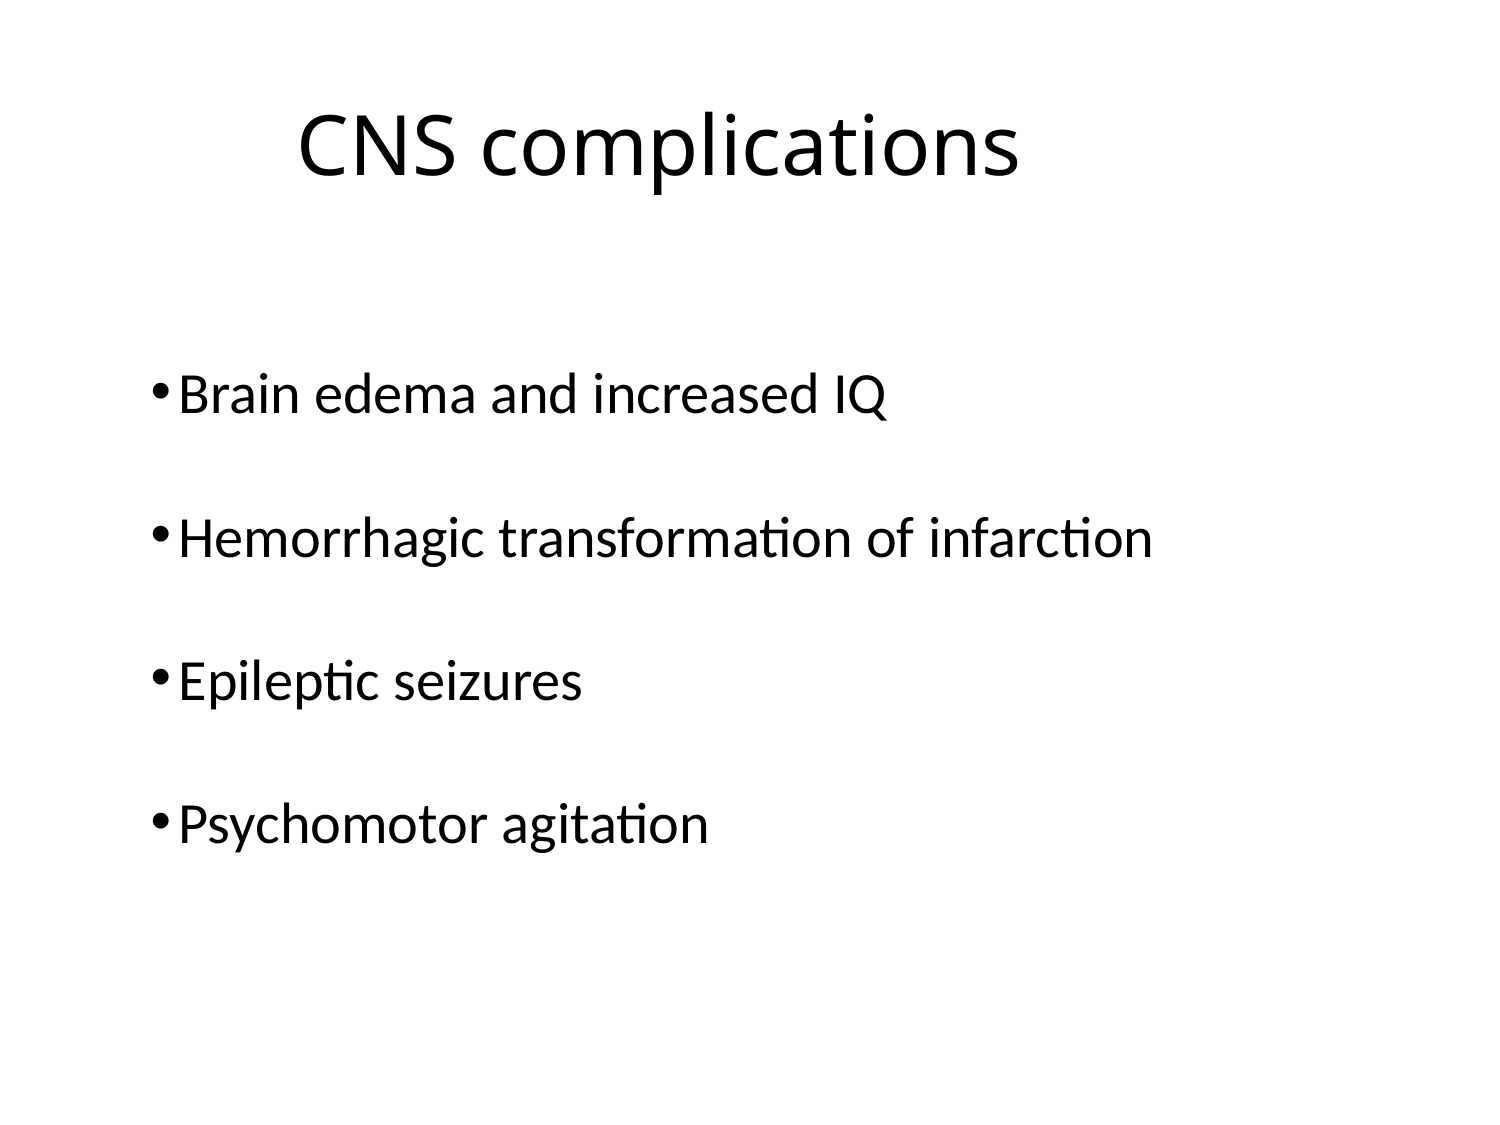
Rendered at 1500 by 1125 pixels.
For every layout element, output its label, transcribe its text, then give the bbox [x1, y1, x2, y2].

list Brain edema and increased IQ Hemorrhagic transformation of infarction Epileptic seizures Psychomotor agitation [135, 361, 1450, 1050]
title CNS complications [42, 31, 1500, 266]
